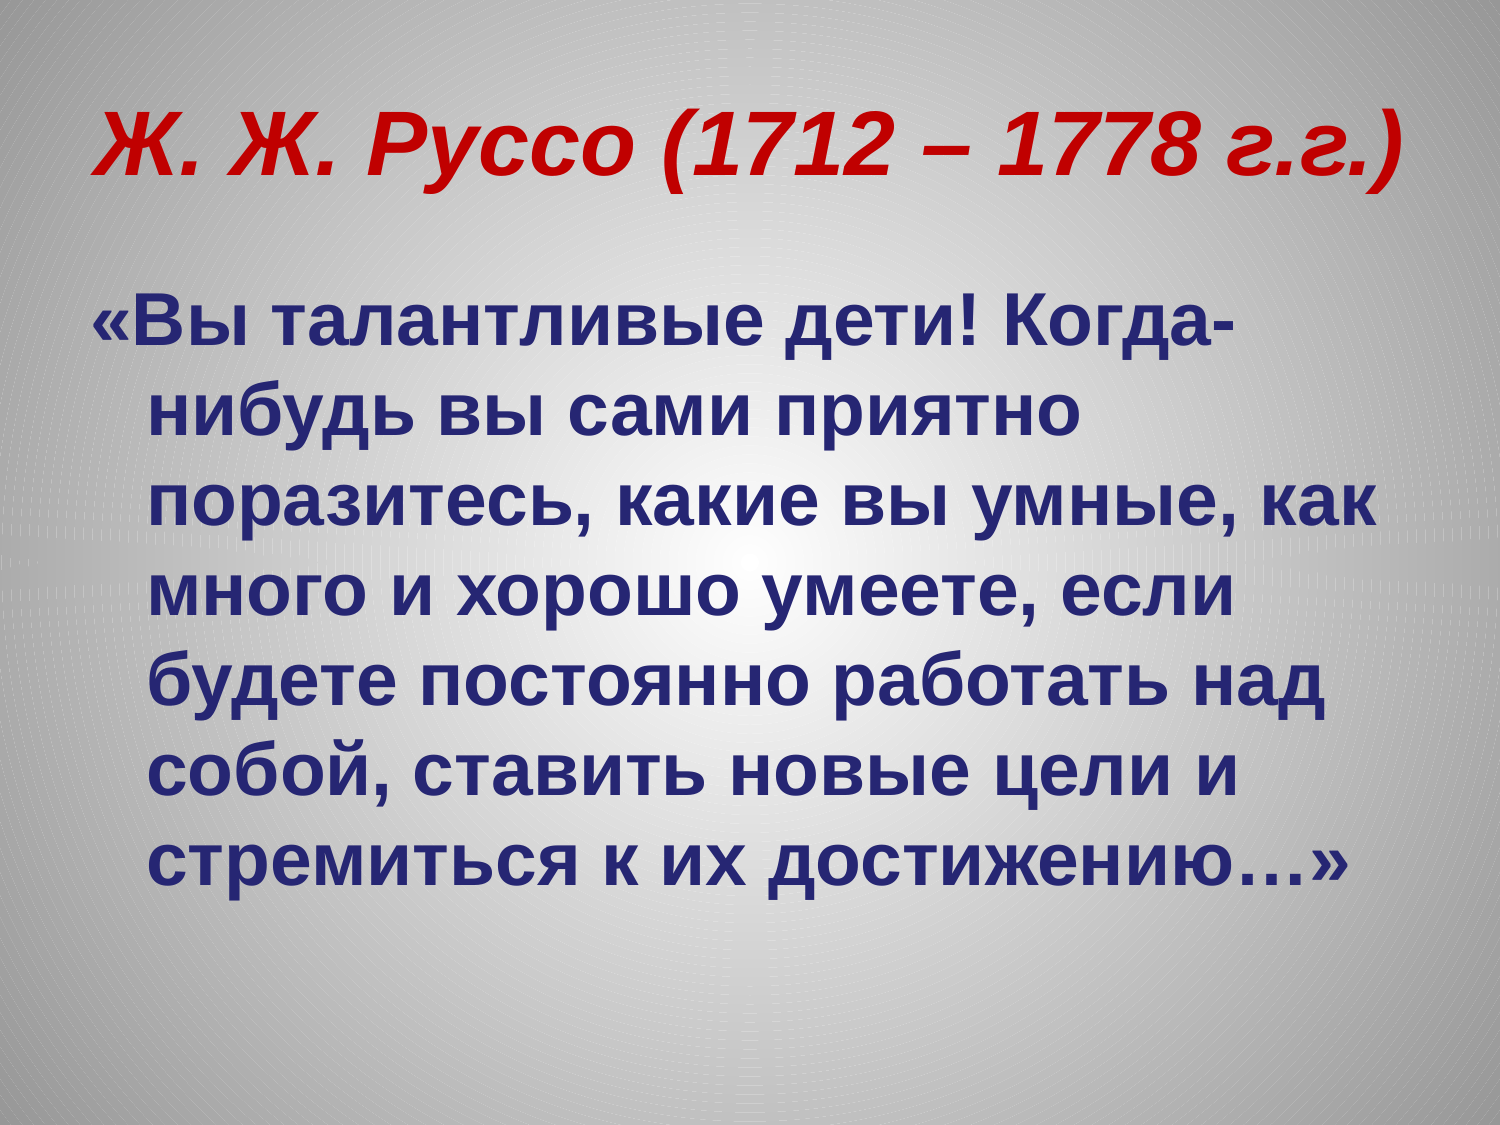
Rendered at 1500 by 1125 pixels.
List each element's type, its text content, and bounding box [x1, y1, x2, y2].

title Ж. Ж. Руссо (1712 – 1778 г.г.) [74, 44, 1426, 233]
list «Вы талантливые дети! Когда-нибудь вы сами приятно поразитесь, какие вы умные, как много и хорошо умеете, если будете постоянно работать над собой, ставить новые цели и стремиться к их достижению…» [74, 262, 1401, 1006]
